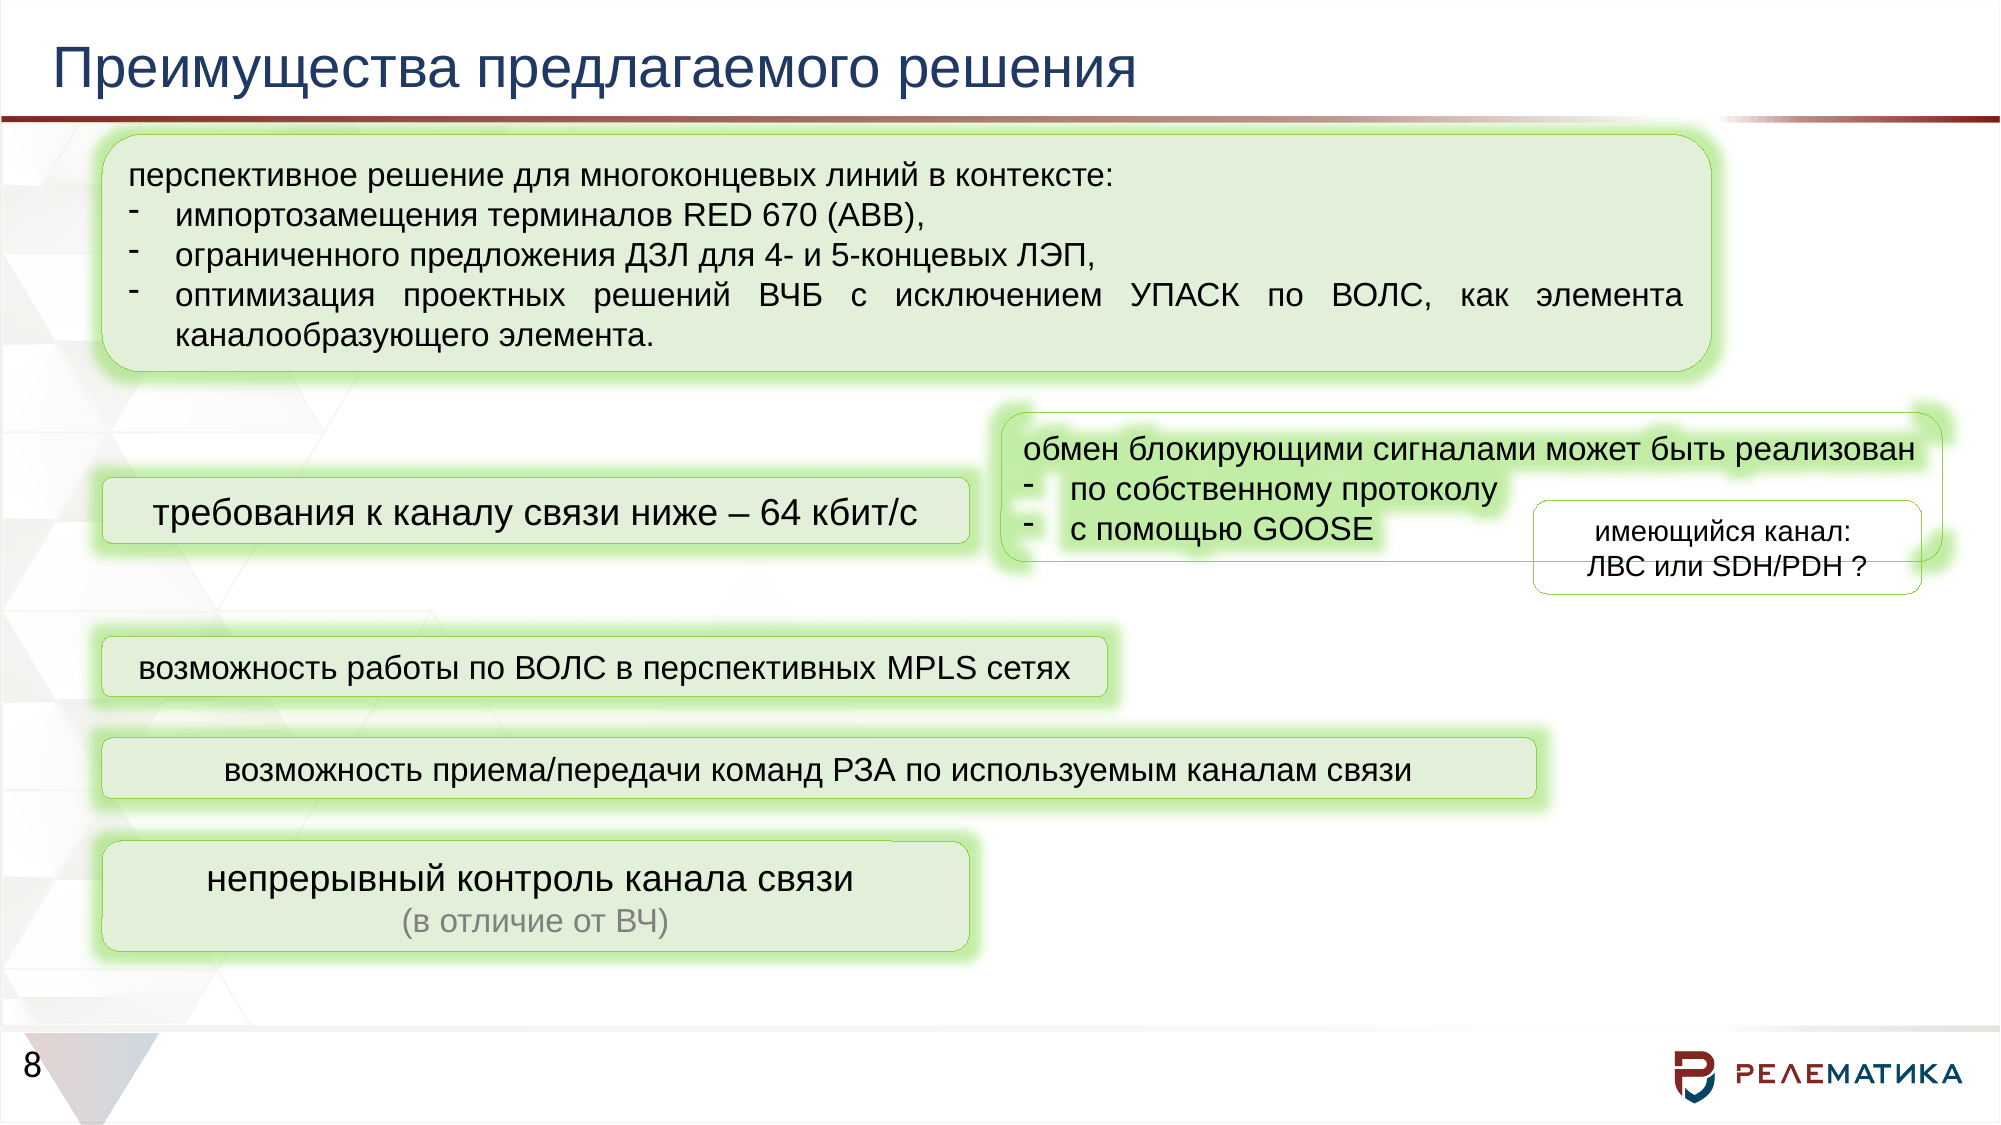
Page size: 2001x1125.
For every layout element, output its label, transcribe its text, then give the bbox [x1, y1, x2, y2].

text_box непрерывный контроль канала связи (в отличие от ВЧ) [101, 840, 970, 952]
text_box возможность приема/передачи команд РЗА по используемым каналам связи [101, 737, 1537, 799]
text_box возможность работы по ВОЛС в перспективных MPLS сетях [101, 636, 1108, 697]
text_box требования к каналу связи ниже – 64 кбит/с [102, 477, 970, 544]
title Преимущества предлагаемого решения [37, 29, 1965, 110]
text_box перспективное решение для многоконцевых линий в контексте: импортозамещения терминалов RED 670 (ABB), ограниченного предложения ДЗЛ для 4- и 5-концевых ЛЭП, оптимизация проектных решений ВЧБ с исключением УПАСК по ВОЛС, как элемента каналообразующего элемента. [101, 134, 1712, 372]
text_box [1001, 412, 1943, 609]
picture [0, 0, 2000, 1123]
